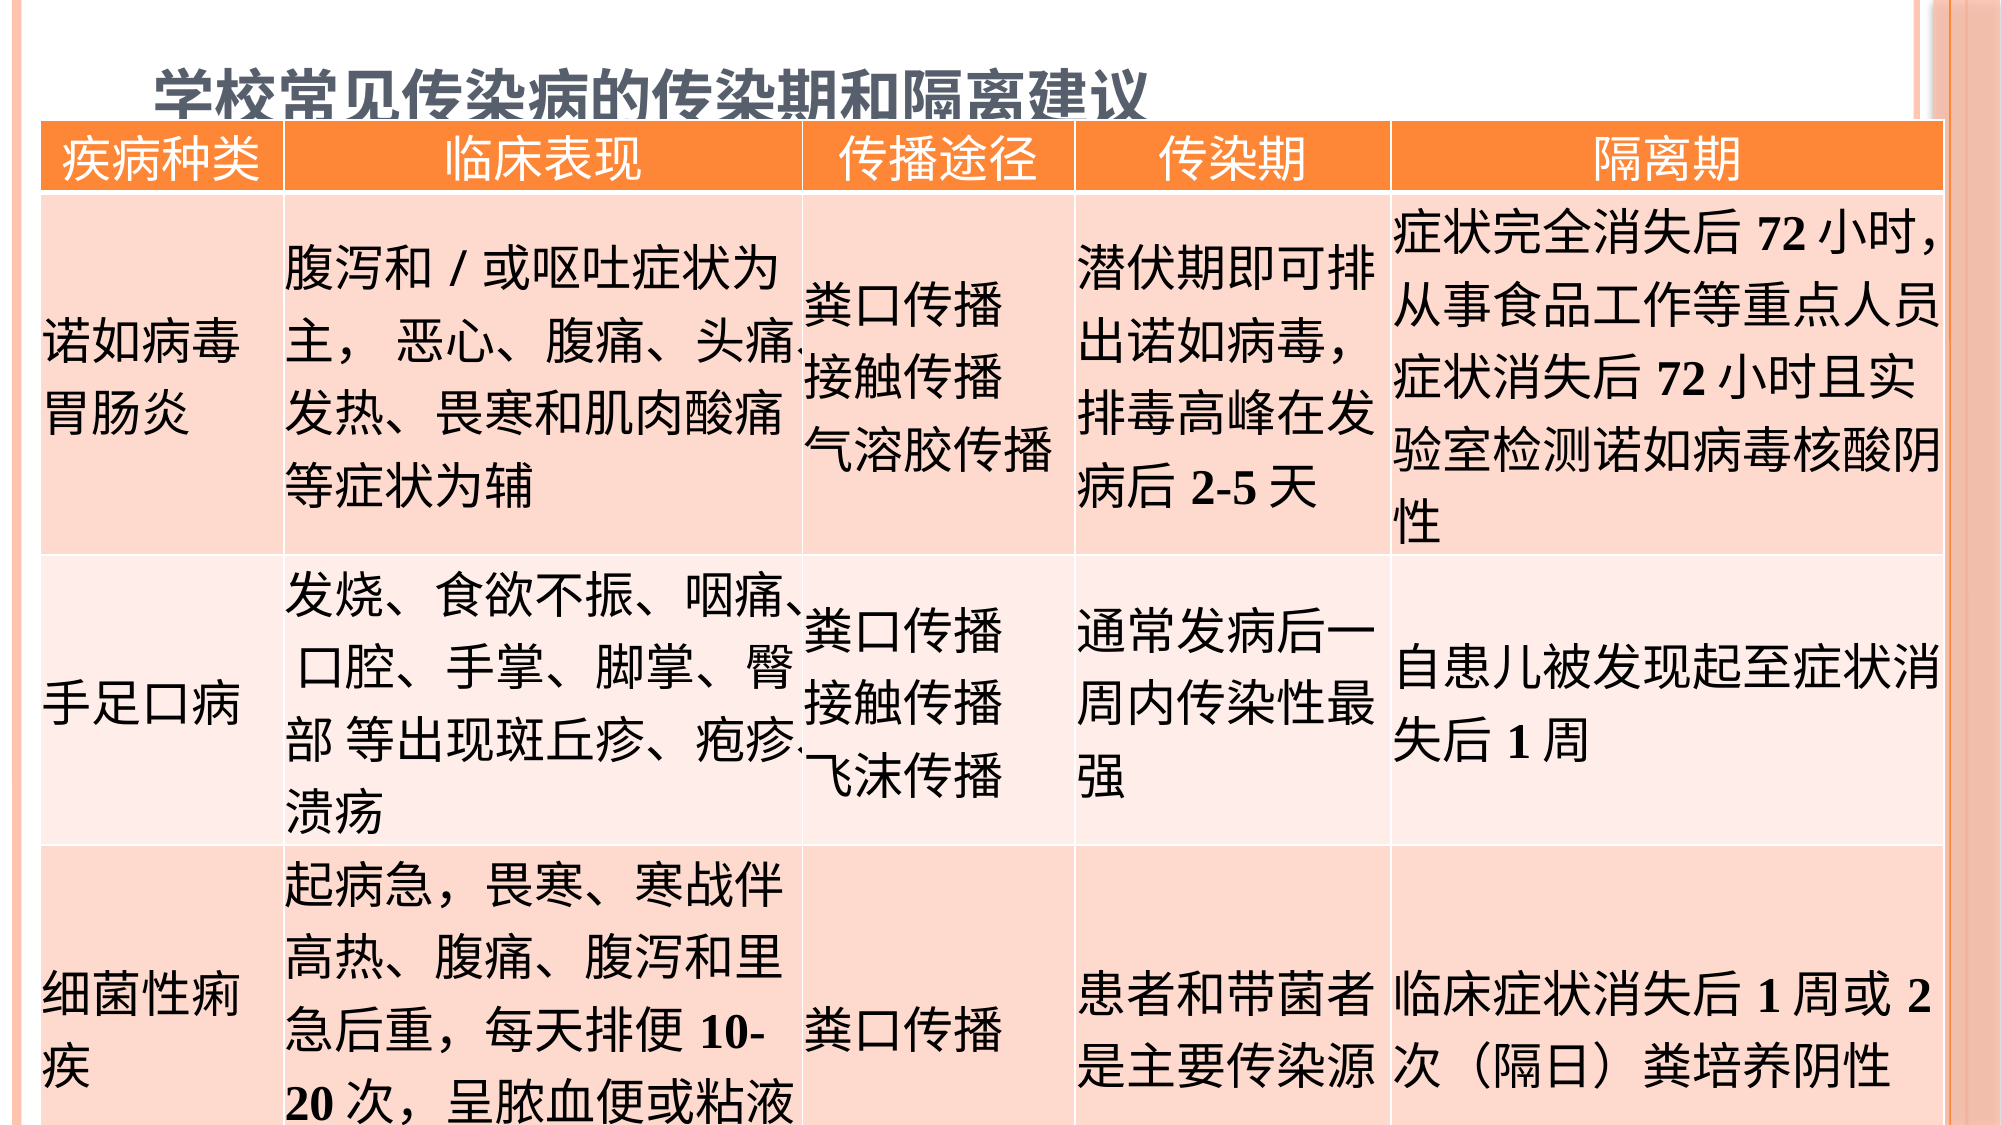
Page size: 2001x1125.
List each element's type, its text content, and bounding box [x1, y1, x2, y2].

table_cell 起病急，畏寒、寒战伴高热、腹痛、腹泻和里急后重，每天排便10-20次，呈脓血便或粘液便 [285, 846, 802, 1125]
table_header 传染期 [1076, 121, 1390, 190]
table_cell 临床症状消失后1周或2 次（隔日）粪培养阴性 [1392, 846, 1943, 1125]
table_header 疾病种类 [41, 121, 283, 190]
table_cell 诺如病毒胃肠炎 [41, 195, 283, 554]
table_cell 患者和带菌者是主要传染源 [1076, 846, 1390, 1125]
table_cell 细菌性痢疾 [41, 846, 283, 1125]
table_cell 粪口传播 接触传播 飞沫传播 [803, 556, 1074, 844]
title 学校常见传染病的传染期和隔离建议 [137, 0, 1863, 119]
table_header 临床表现 [285, 121, 802, 190]
table_cell 发烧、食欲不振、咽痛、 口腔、手掌、脚掌、臀部 等出现斑丘疹、疱疹、溃疡 [285, 556, 802, 844]
table_cell 通常发病后一周内传染性最强 [1076, 556, 1390, 844]
table_cell 粪口传播 [803, 846, 1074, 1125]
table_cell 自患儿被发现起至症状消失后1周 [1392, 556, 1943, 844]
table_cell 症状完全消失后72小时，从事食品工作等重点人员症状消失后72小时且实验室检测诺如病毒核酸阴性 [1392, 195, 1943, 554]
table_cell 粪口传播 接触传播 气溶胶传播 [803, 195, 1074, 554]
table_header 传播途径 [803, 121, 1074, 190]
table_cell 潜伏期即可排出诺如病毒，排毒高峰在发病后2-5天 [1076, 195, 1390, 554]
table_header 隔离期 [1392, 121, 1943, 190]
table_cell 腹泻和/或呕吐症状为主， 恶心、腹痛、头痛、发热、畏寒和肌肉酸痛等症状为辅 [285, 195, 802, 554]
table_cell 手足口病 [41, 556, 283, 844]
